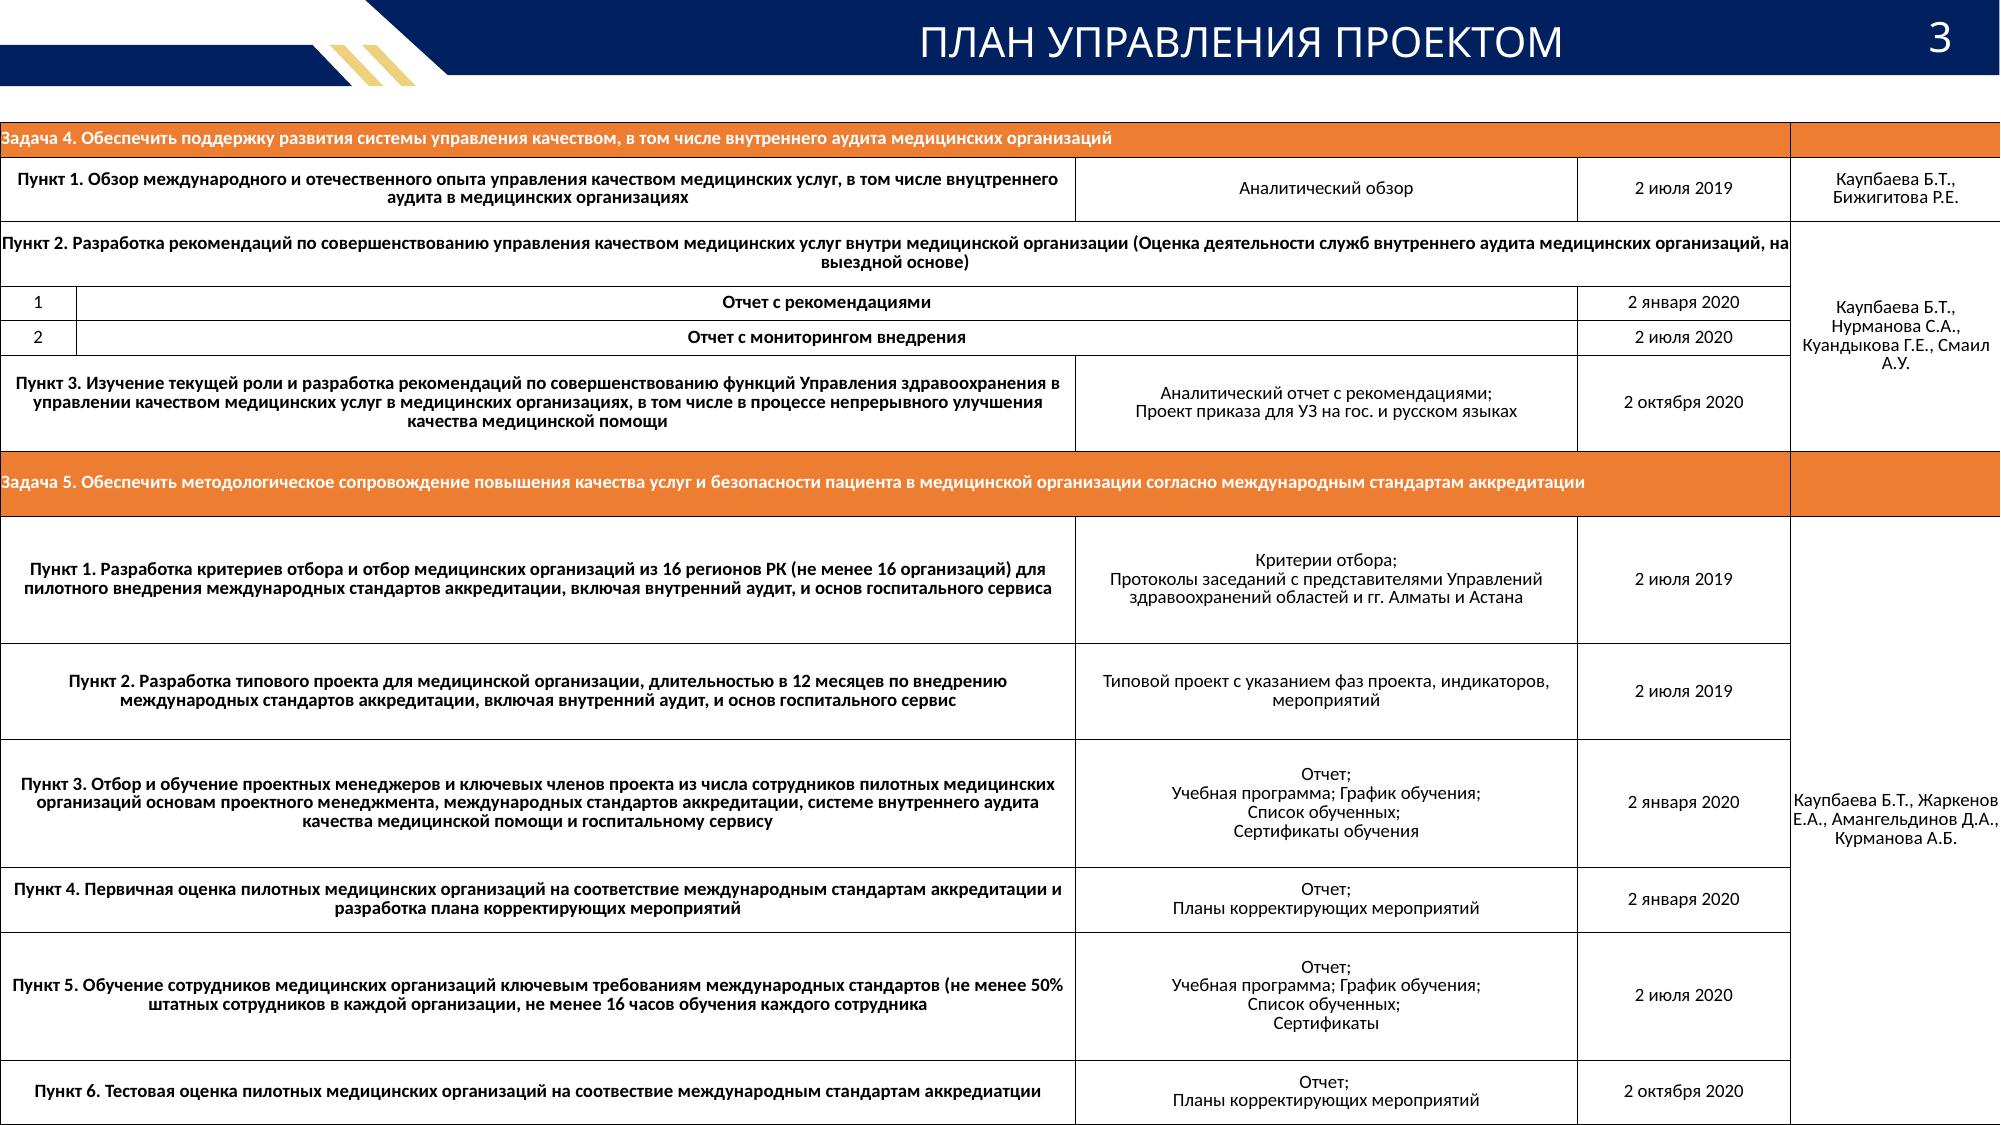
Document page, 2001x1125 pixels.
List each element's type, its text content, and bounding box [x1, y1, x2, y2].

table_cell Пункт 1. Разработка критериев отбора и отбор медицинских организаций из 16 регионов РК (не менее 16 организаций) для пилотного внедрения международных стандартов аккредитации, включая внутренний аудит, и основ госпитального сервиса [1, 517, 1075, 643]
table_cell 2 июля 2020 [1578, 321, 1790, 355]
table_cell Задача 5. Обеспечить методологическое сопровождение повышения качества услуг и безопасности пациента в медицинской организации согласно международным стандартам аккредитации [1, 452, 1790, 516]
table_cell 2 января 2020 [1578, 740, 1790, 867]
table_cell Пункт 3. Изучение текущей роли и разработка рекомендаций по совершенствованию функций Управления здравоохранения в управлении качеством медицинских услуг в медицинских организациях, в том числе в процессе непрерывного улучшения качества медицинской помощи [1, 356, 1075, 451]
table_cell 2 июля 2019 [1578, 517, 1790, 643]
table_cell Пункт 5. Обучение сотрудников медицинских организаций ключевым требованиям международных стандартов (не менее 50% штатных сотрудников в каждой организации, не менее 16 часов обучения каждого сотрудника [1, 933, 1075, 1060]
table_cell Отчет; Учебная программа; График обучения; Список обученных; Сертификаты [1076, 933, 1577, 1060]
table_cell Типовой проект с указанием фаз проекта, индикаторов, мероприятий [1076, 644, 1577, 739]
table_cell Отчет; Учебная программа; График обучения; Список обученных; Сертификаты обучения [1076, 740, 1577, 867]
table_cell 2 июля 2019 [1578, 644, 1790, 739]
table_cell Пункт 1. Обзор международного и отечественного опыта управления качеством медицинских услуг, в том числе внуцтреннего аудита в медицинских организациях [1, 158, 1075, 221]
table_cell Пункт 4. Первичная оценка пилотных медицинских организаций на соответствие международным стандартам аккредитации и разработка плана корректирующих мероприятий [1, 868, 1075, 932]
table_cell Каупбаева Б.Т., Нурманова С.А., Куандыкова Г.Е., Смаил А.У. [1791, 222, 2000, 451]
table_cell Отчет; Планы корректирующих мероприятий [1076, 1061, 1577, 1124]
table_cell 2 июля 2020 [1578, 933, 1790, 1060]
table_cell Отчет с рекомендациями [77, 287, 1577, 320]
table_cell Пункт 3. Отбор и обучение проектных менеджеров и ключевых членов проекта из числа сотрудников пилотных медицинских организаций основам проектного менеджмента, международных стандартов аккредитации, системе внутреннего аудита качества медицинской помощи и госпитальному сервису [1, 740, 1075, 867]
text_box 3 [1887, 0, 1994, 76]
table_cell 2 октября 2020 [1578, 1061, 1790, 1124]
table_header [1791, 123, 2000, 157]
table_cell Отчет с мониторингом внедрения [77, 321, 1577, 355]
table_cell 2 октября 2020 [1578, 356, 1790, 451]
table_header Задача 4. Обеспечить поддержку развития системы управления качеством, в том числе внутреннего аудита медицинских организаций [1, 123, 1790, 157]
table_cell Пункт 2. Разработка рекомендаций по совершенствованию управления качеством медицинских услуг внутри медицинской организации (Оценка деятельности служб внутреннего аудита медицинских организаций, на выездной основе) [1, 222, 1790, 286]
table_cell Аналитический отчет с рекомендациями; Проект приказа для УЗ на гос. и русском языках [1076, 356, 1577, 451]
table_cell 2 июля 2019 [1578, 158, 1790, 221]
table_cell Отчет; Планы корректирующих мероприятий [1076, 868, 1577, 932]
table_cell Пункт 6. Тестовая оценка пилотных медицинских организаций на соотвествие международным стандартам аккредиатции [1, 1061, 1075, 1124]
table_cell Аналитический обзор [1076, 158, 1577, 221]
table_cell 2 января 2020 [1578, 287, 1790, 320]
table_cell Критерии отбора; Протоколы заседаний с представителями Управлений здравоохранений областей и гг. Алматы и Астана [1076, 517, 1577, 643]
text_box [365, 0, 1887, 76]
table_cell 2 [1, 321, 76, 355]
title ПЛАН УПРАВЛЕНИЯ ПРОЕКТОМ [480, 1, 2000, 80]
table_cell 1 [1, 287, 76, 320]
table_cell Каупбаева Б.Т., Бижигитова Р.Е. [1791, 158, 2000, 221]
table_cell Каупбаева Б.Т., Жаркенов Е.А., Амангельдинов Д.А., Курманова А.Б. [1791, 517, 2000, 1124]
text_box [361, 44, 416, 87]
text_box [0, 44, 353, 87]
table_cell [1791, 452, 2000, 516]
table_cell Пункт 2. Разработка типового проекта для медицинской организации, длительностью в 12 месяцев по внедрению международных стандартов аккредитации, включая внутренний аудит, и основ госпитального сервис [1, 644, 1075, 739]
table_cell 2 января 2020 [1578, 868, 1790, 932]
text_box [329, 44, 384, 87]
